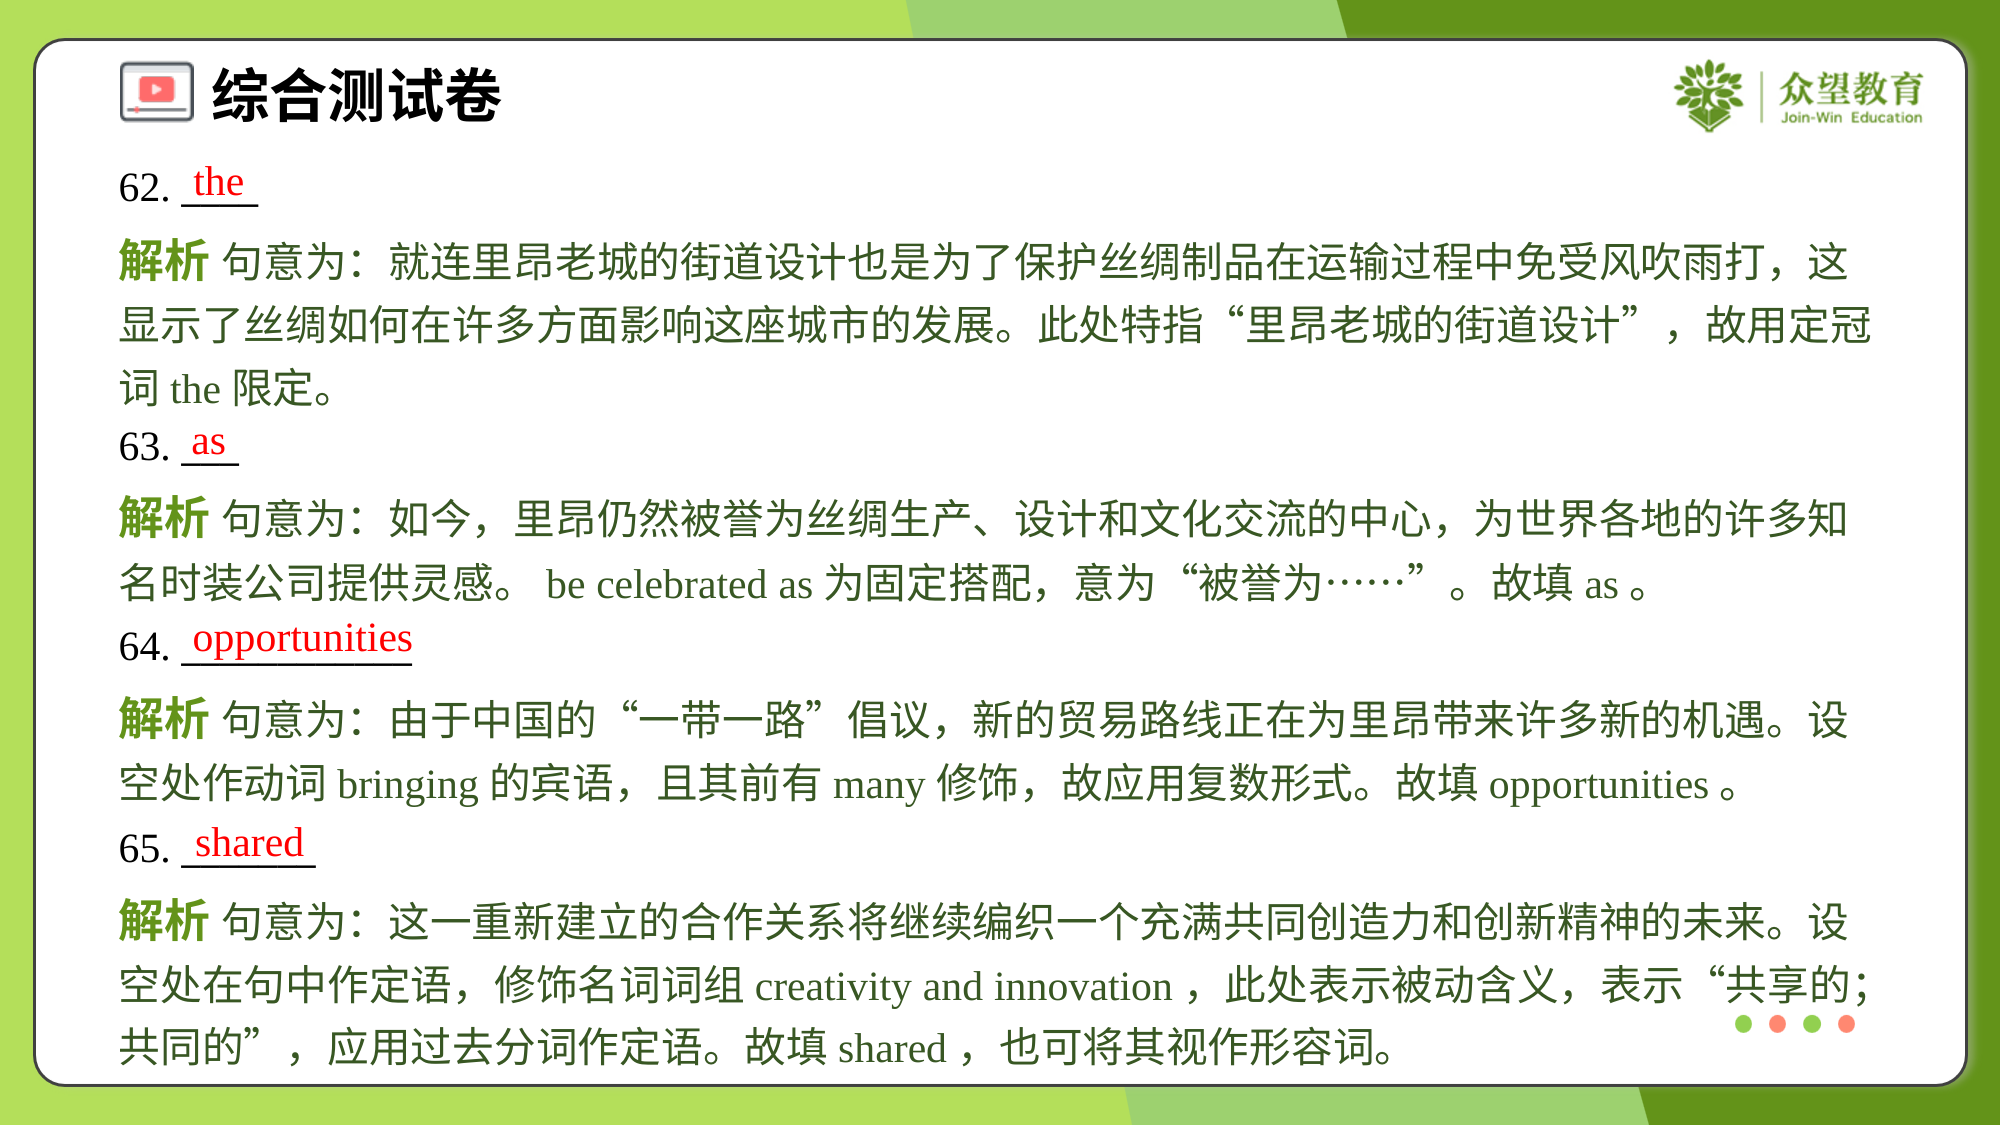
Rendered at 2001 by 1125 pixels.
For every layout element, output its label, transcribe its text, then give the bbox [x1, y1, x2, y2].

text_box 65. _______ [118, 807, 1883, 865]
text_box 64. ____________ [118, 605, 1883, 663]
text_box opportunities [188, 597, 418, 656]
text_box 63. ___ [118, 406, 1883, 464]
text_box 解析 句意为：由于中国的“一带一路”倡议，新的贸易路线正在为里昂带来许多新的机遇。设空处作动词bringing的宾语，且其前有many修饰，故应用复数形式。故填opportunities。 [118, 675, 1883, 802]
picture [0, 0, 2000, 1125]
text_box 解析 句意为：就连里昂老城的街道设计也是为了保护丝绸制品在运输过程中免受风吹雨打，这显示了丝绸如何在许多方面影响这座城市的发展。此处特指“里昂老城的街道设计”，故用定冠词the限定。 [118, 217, 1883, 406]
text_box the [188, 141, 249, 199]
text_box as [186, 400, 231, 459]
text_box 解析 句意为：这一重新建立的合作关系将继续编织一个充满共同创造力和创新精神的未来。设空处在句中作定语，修饰名词词组creativity and innovation，此处表示被动含义，表示“共享的；共同的”，应用过去分词作定语。故填shared，也可将其视作形容词。 [118, 877, 1883, 1067]
text_box 解析 句意为：如今，里昂仍然被誉为丝绸生产、设计和文化交流的中心，为世界各地的许多知名时装公司提供灵感。be celebrated as为固定搭配，意为“被誉为……”。故填as。 [118, 475, 1883, 602]
text_box shared [190, 801, 309, 860]
text_box 62. ____ [118, 147, 1883, 205]
